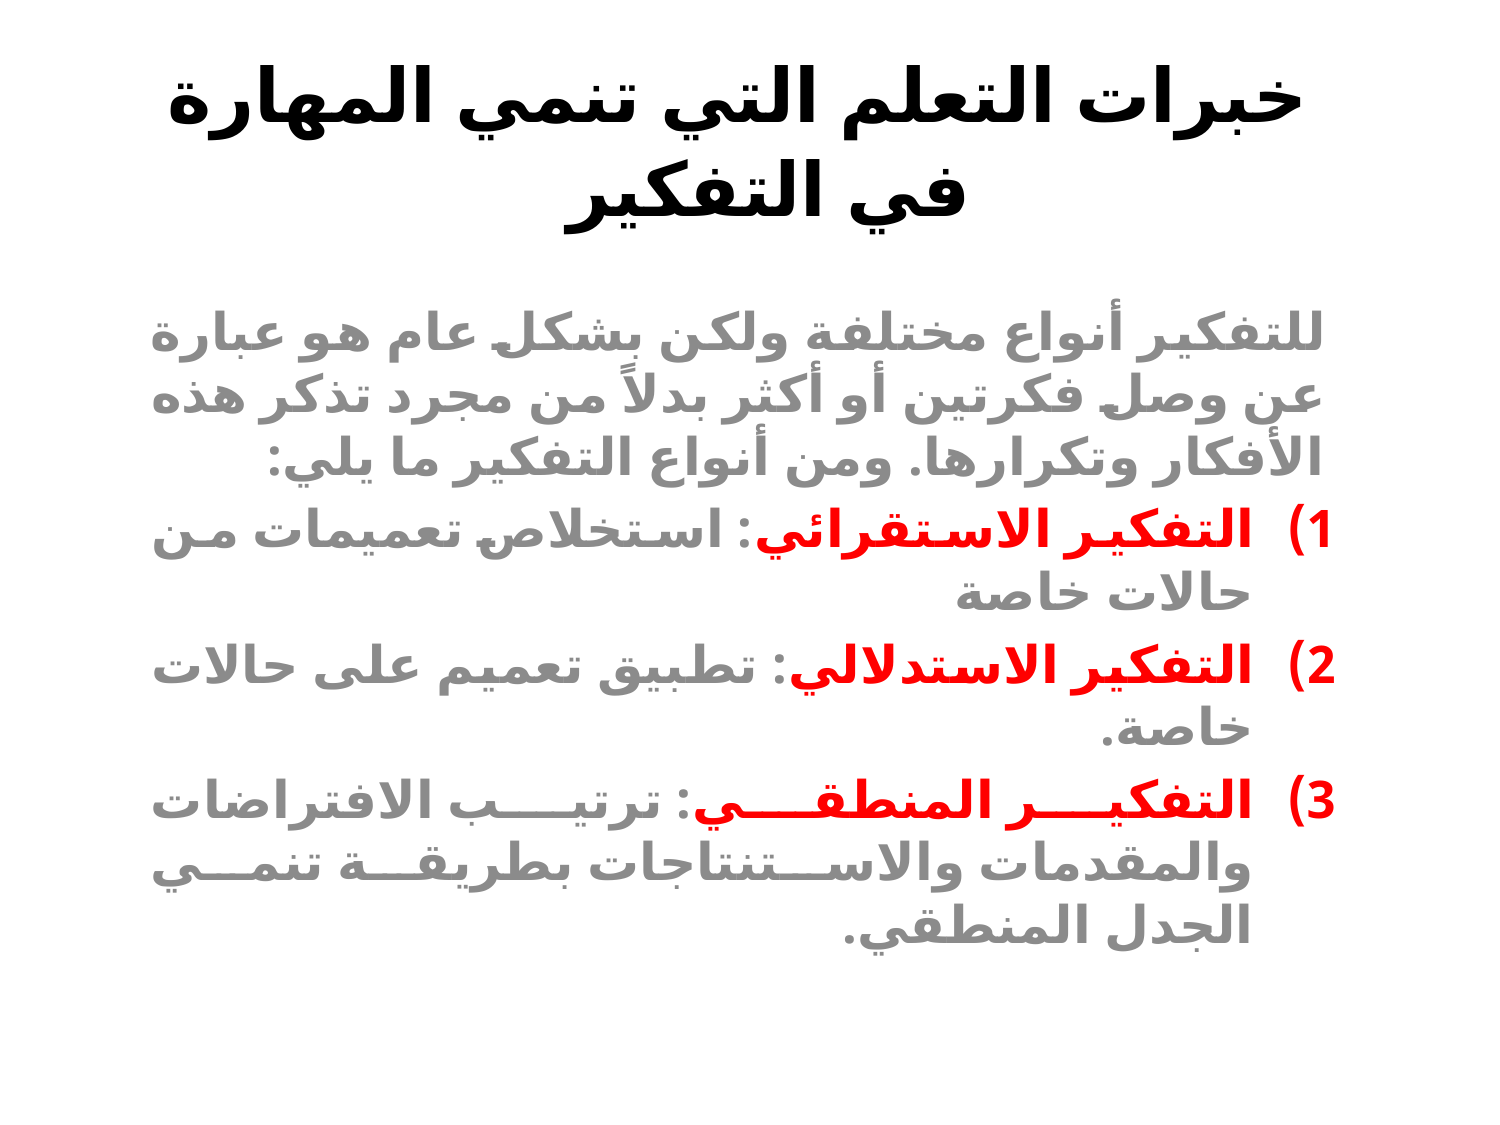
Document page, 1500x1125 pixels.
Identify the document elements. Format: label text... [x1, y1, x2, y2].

subtitle للتفكير أنواع مختلفة ولكن بشكل عام هو عبارة عن وصل فكرتين أو أكثر بدلاً من مجرد تذكر هذه الأفكار وتكرارها. ومن أنواع التفكير ما يلي: التفكير الاستقرائي: استخلاص تعميمات من حالات خاصة التفكير الاستدلالي: تطبيق تعميم على حالات خاصة. التفكير المنطقي: ترتيب الافتراضات والمقدمات والاستنتاجات بطريقة تنمي الجدل المنطقي. [135, 290, 1341, 988]
title خبرات التعلم التي تنمي المهارة في التفكير [112, 66, 1388, 197]
